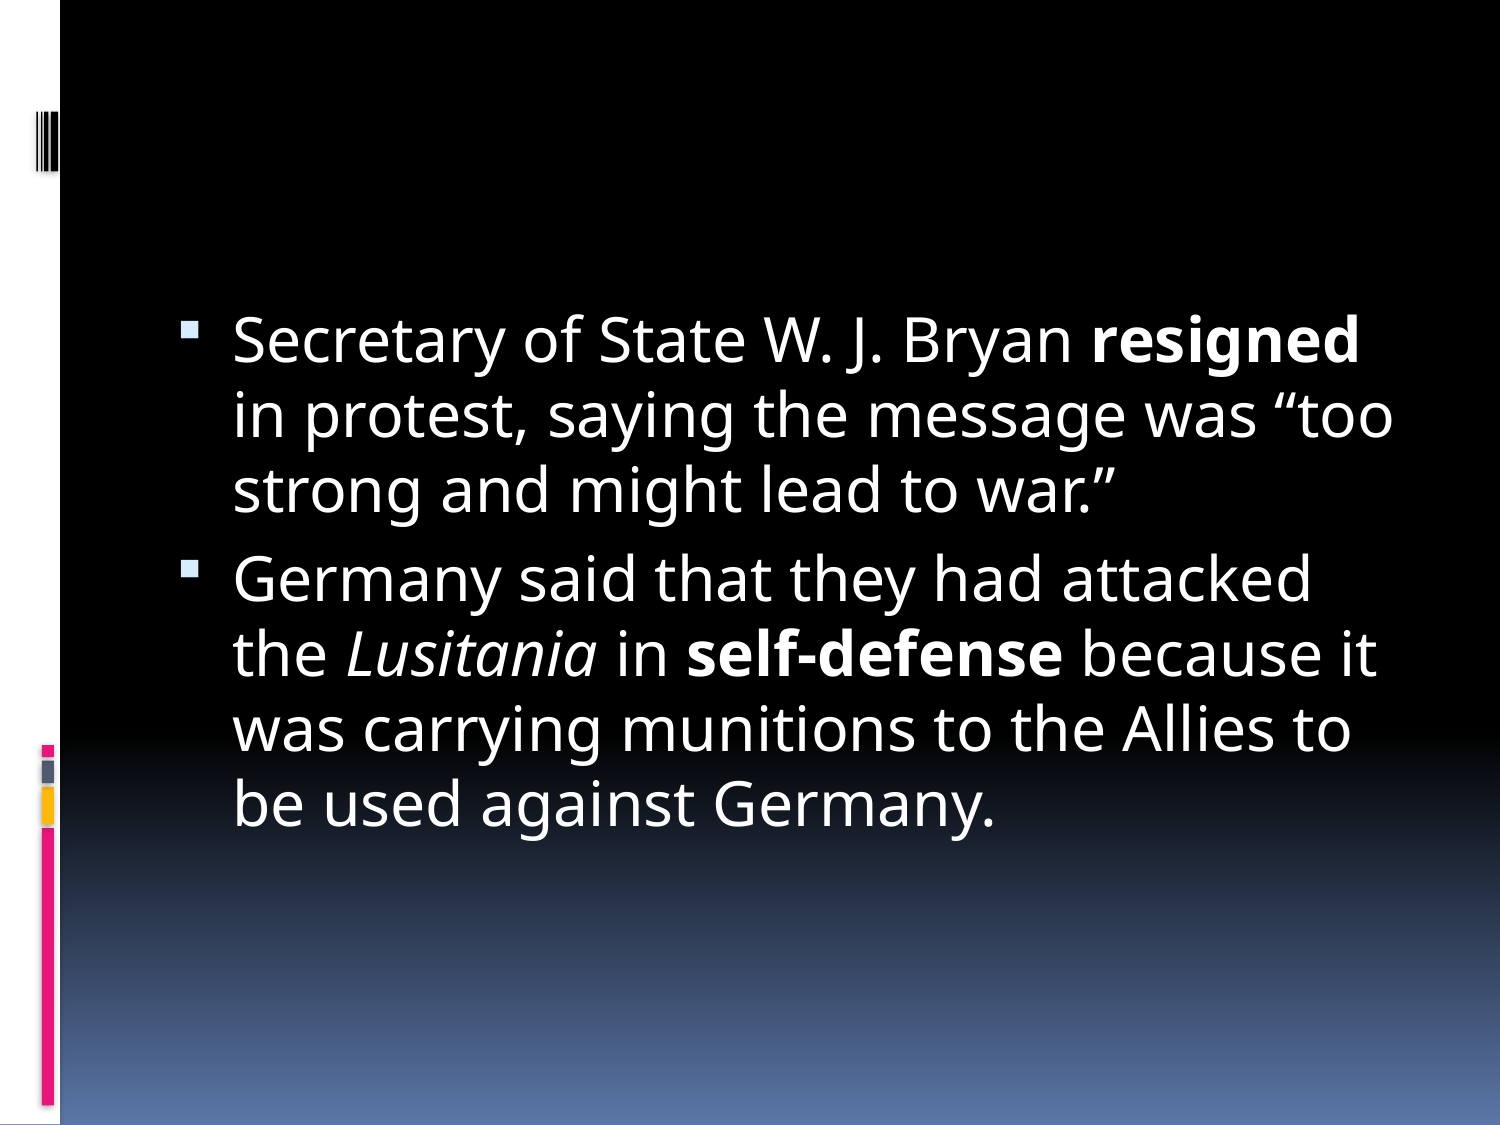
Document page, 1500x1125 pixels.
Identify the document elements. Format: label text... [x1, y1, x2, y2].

list Secretary of State W. J. Bryan resigned in protest, saying the message was “too strong and might lead to war.” Germany said that they had attacked the Lusitania in self-defense because it was carrying munitions to the Allies to be used against Germany. [150, 292, 1425, 1043]
